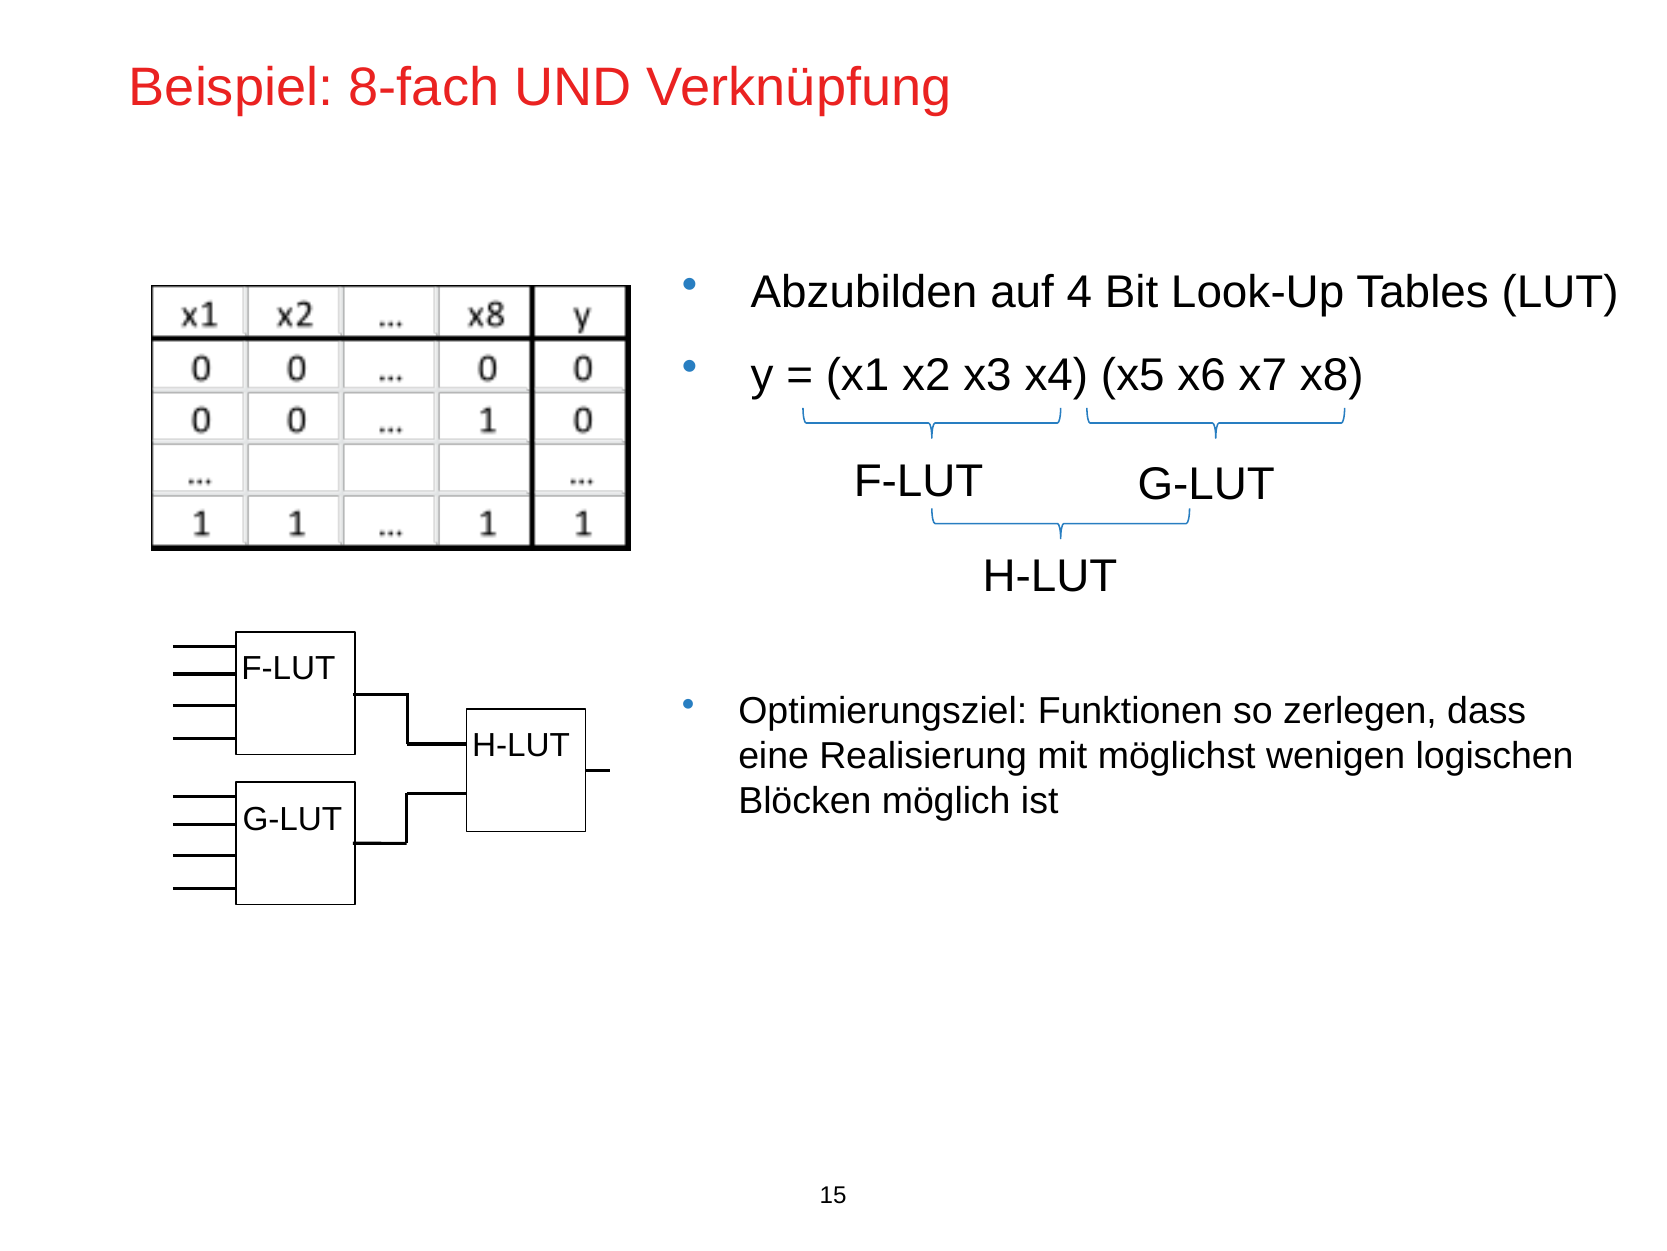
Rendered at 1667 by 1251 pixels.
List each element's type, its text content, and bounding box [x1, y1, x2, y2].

slide_number 15 [811, 1172, 855, 1216]
text_box Abzubilden auf 4 Bit Look-Up Tables (LUT) y = (x1 x2 x3 x4) (x5 x6 x7 x8) [681, 262, 1630, 400]
text_box Optimierungsziel: Funktionen so zerlegen, dass eine Realisierung mit möglichst wenigen logischen Blöcken möglich ist [681, 686, 1584, 822]
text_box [802, 407, 1345, 604]
picture [151, 285, 632, 551]
title Beispiel: 8-fach UND Verknüpfung [121, 50, 1565, 179]
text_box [172, 631, 611, 905]
